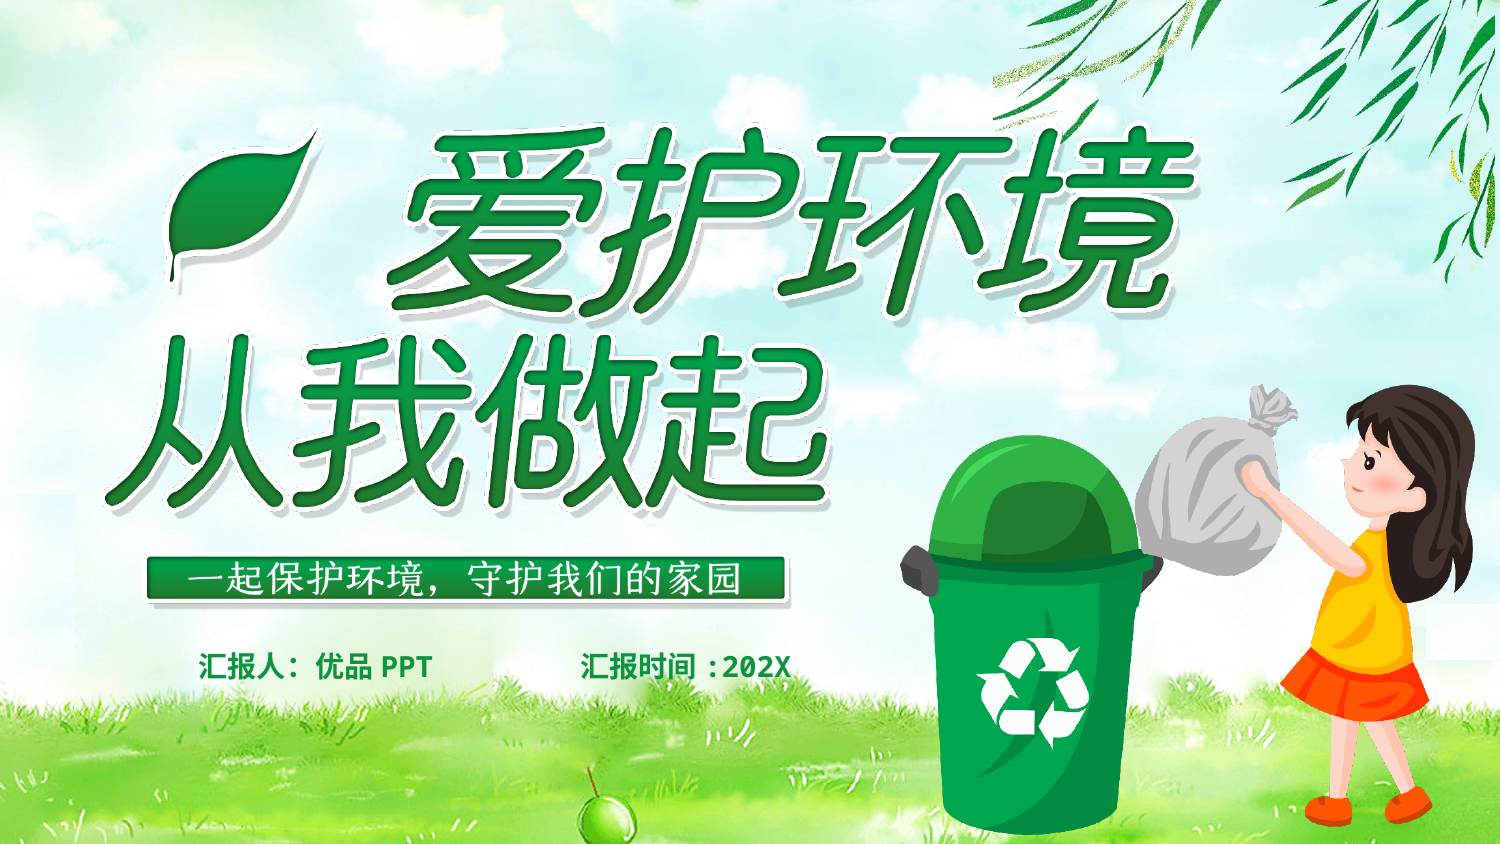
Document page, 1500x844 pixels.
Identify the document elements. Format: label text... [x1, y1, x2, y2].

text_box 汇报人：优品PPT 汇报时间:202X [183, 640, 807, 691]
picture [0, 0, 1500, 844]
